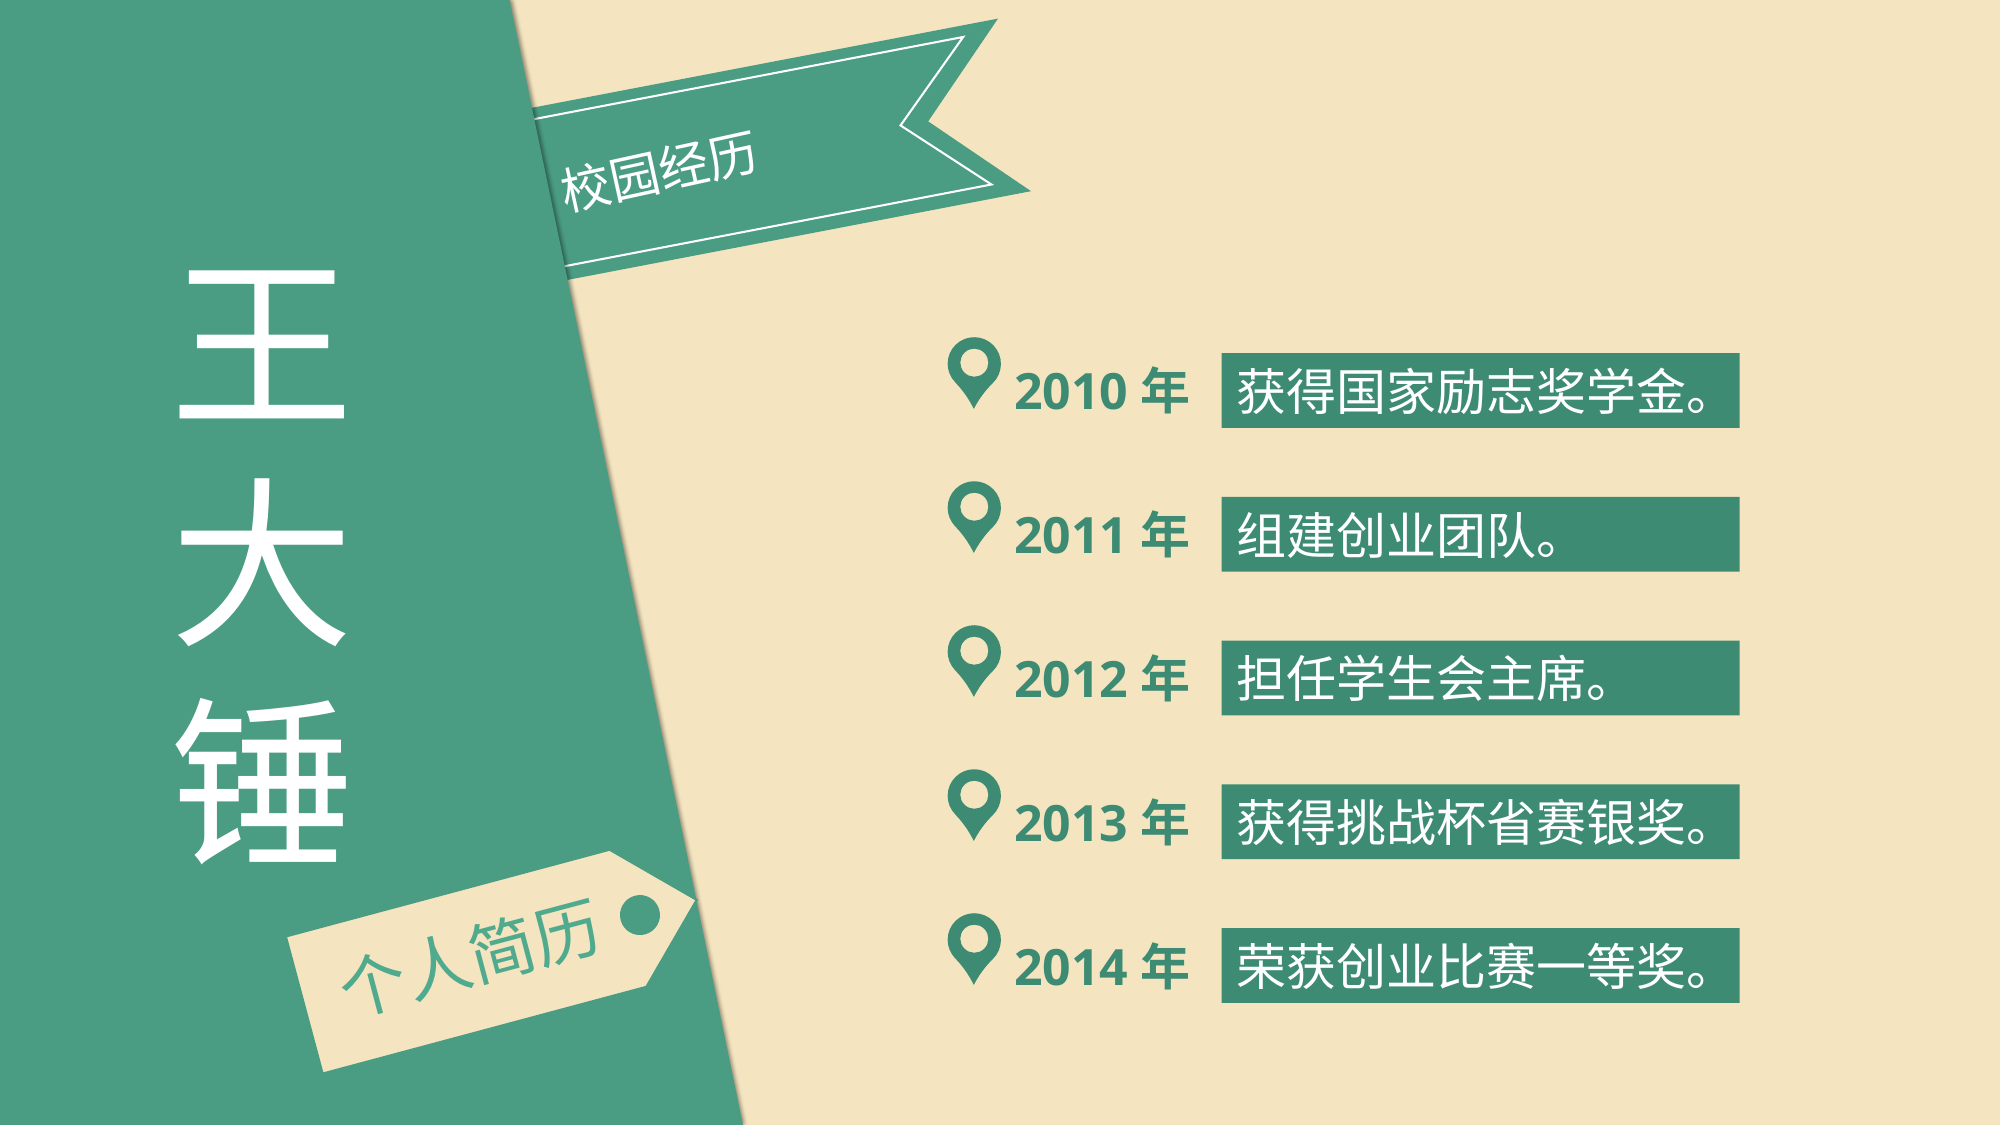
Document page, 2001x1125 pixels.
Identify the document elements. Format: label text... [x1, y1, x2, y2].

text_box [945, 626, 1205, 716]
text_box 荣获创业比赛一等奖。 [1221, 928, 1740, 1003]
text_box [945, 338, 1205, 428]
text_box 获得国家励志奖学金。 [1221, 353, 1740, 428]
text_box 组建创业团队。 [1221, 496, 1740, 572]
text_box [945, 770, 1205, 860]
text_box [945, 914, 1205, 1004]
text_box 个人简历 [314, 868, 641, 1041]
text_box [504, 66, 1017, 241]
text_box 获得挑战杯省赛银奖。 [1221, 784, 1740, 860]
text_box [0, 0, 745, 1125]
text_box 王 大 锤 [155, 221, 369, 897]
text_box [284, 848, 699, 1075]
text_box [945, 482, 1205, 572]
text_box 担任学生会主席。 [1221, 640, 1740, 716]
